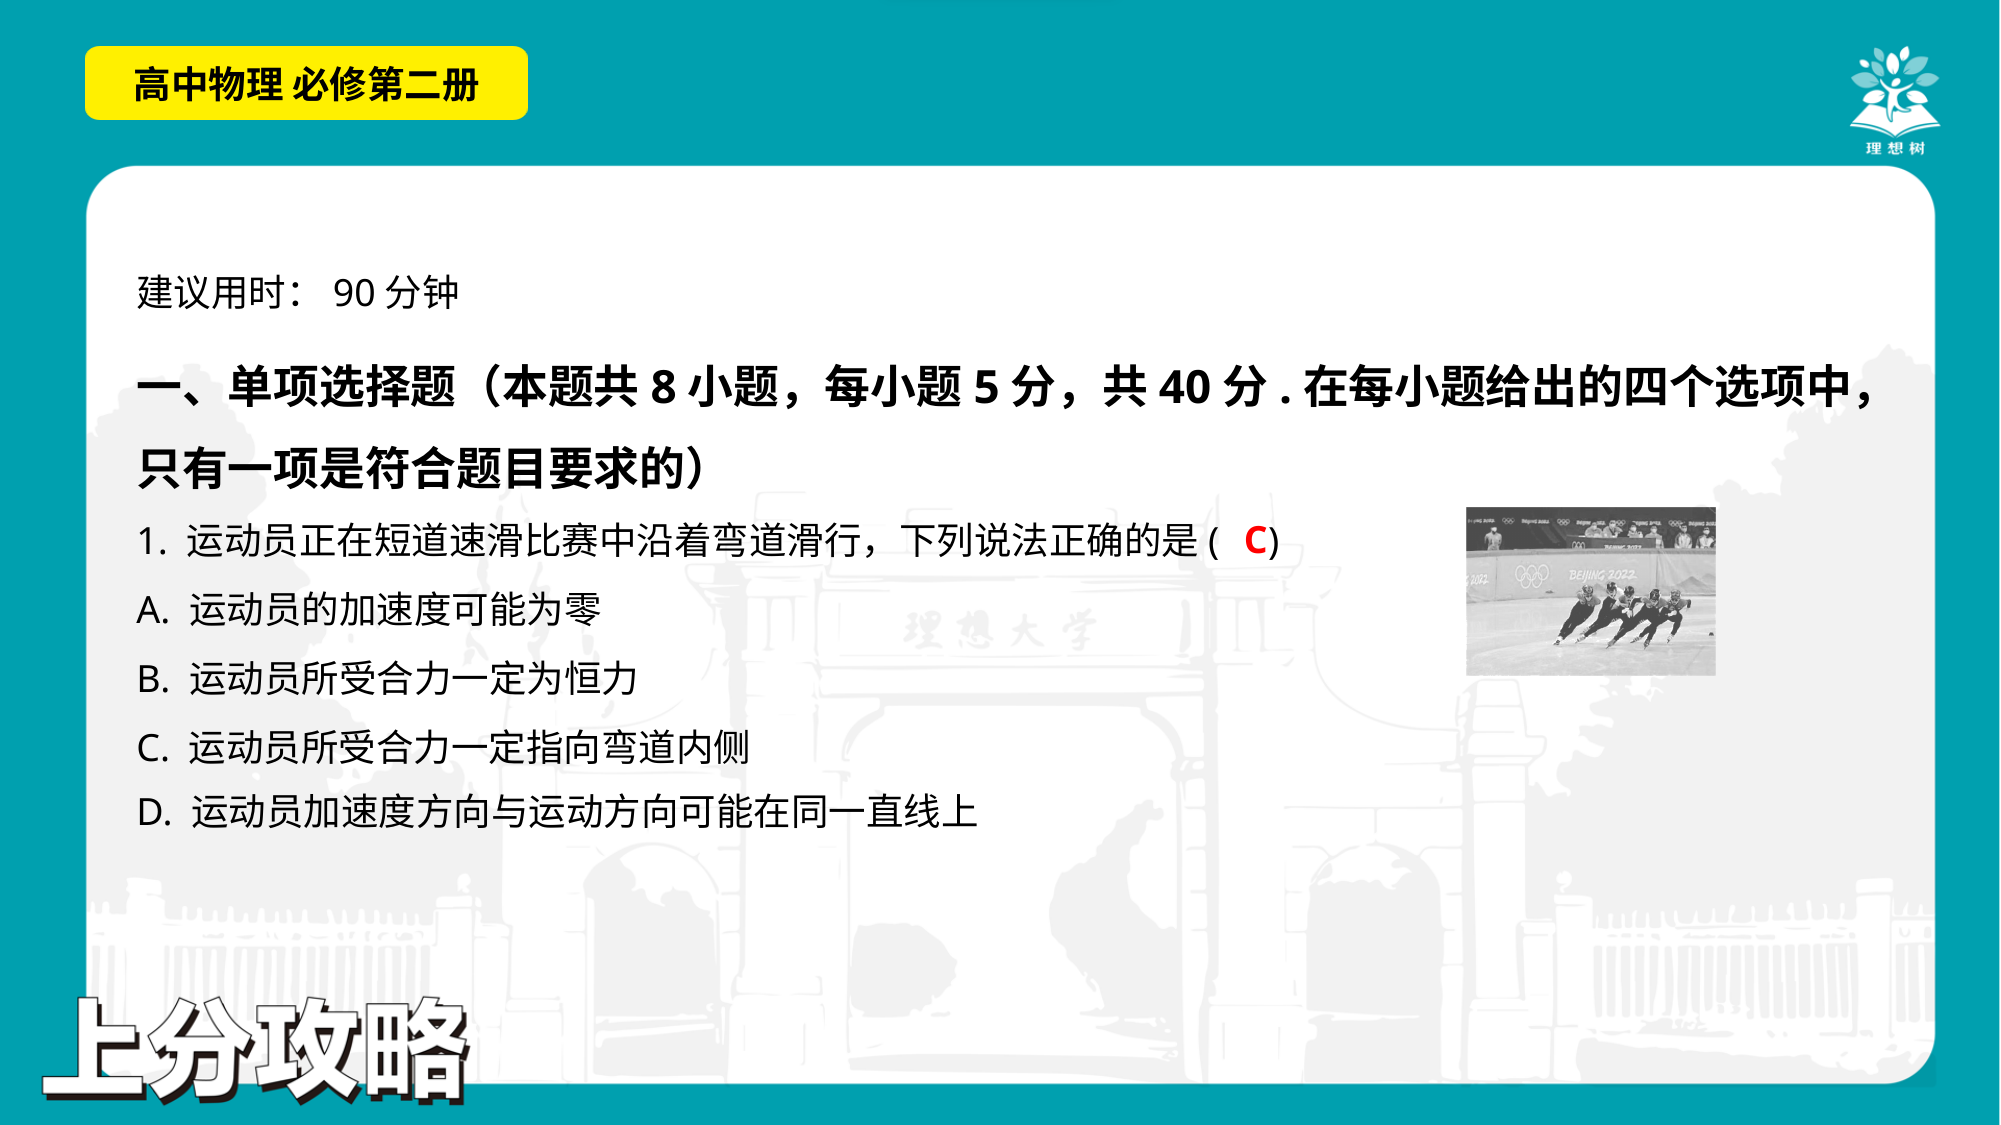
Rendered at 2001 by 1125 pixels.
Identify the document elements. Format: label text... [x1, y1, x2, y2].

text_box 建议用时：90分钟 [136, 247, 1865, 308]
text_box 一、单项选择题（本题共8小题，每小题5分，共40分.在每小题给出的四个选项中， 只有一项是符合题目要求的） [136, 329, 1865, 487]
text_box C [1228, 494, 1284, 555]
text_box 1. 运动员正在短道速滑比赛中沿着弯道滑行，下列说法正确的是( ) [136, 495, 1228, 555]
picture [0, 0, 2000, 1125]
text_box 1. 运动员正在短道速滑比赛中沿着弯道滑行，下列说法正确的是( ) [1284, 495, 1865, 555]
text_box A. 运动员的加速度可能为零 B. 运动员所受合力一定为恒力 C. 运动员所受合力一定指向弯道内侧 D. 运动员加速度方向与运动方向可能在同一直线上 [136, 562, 1595, 827]
